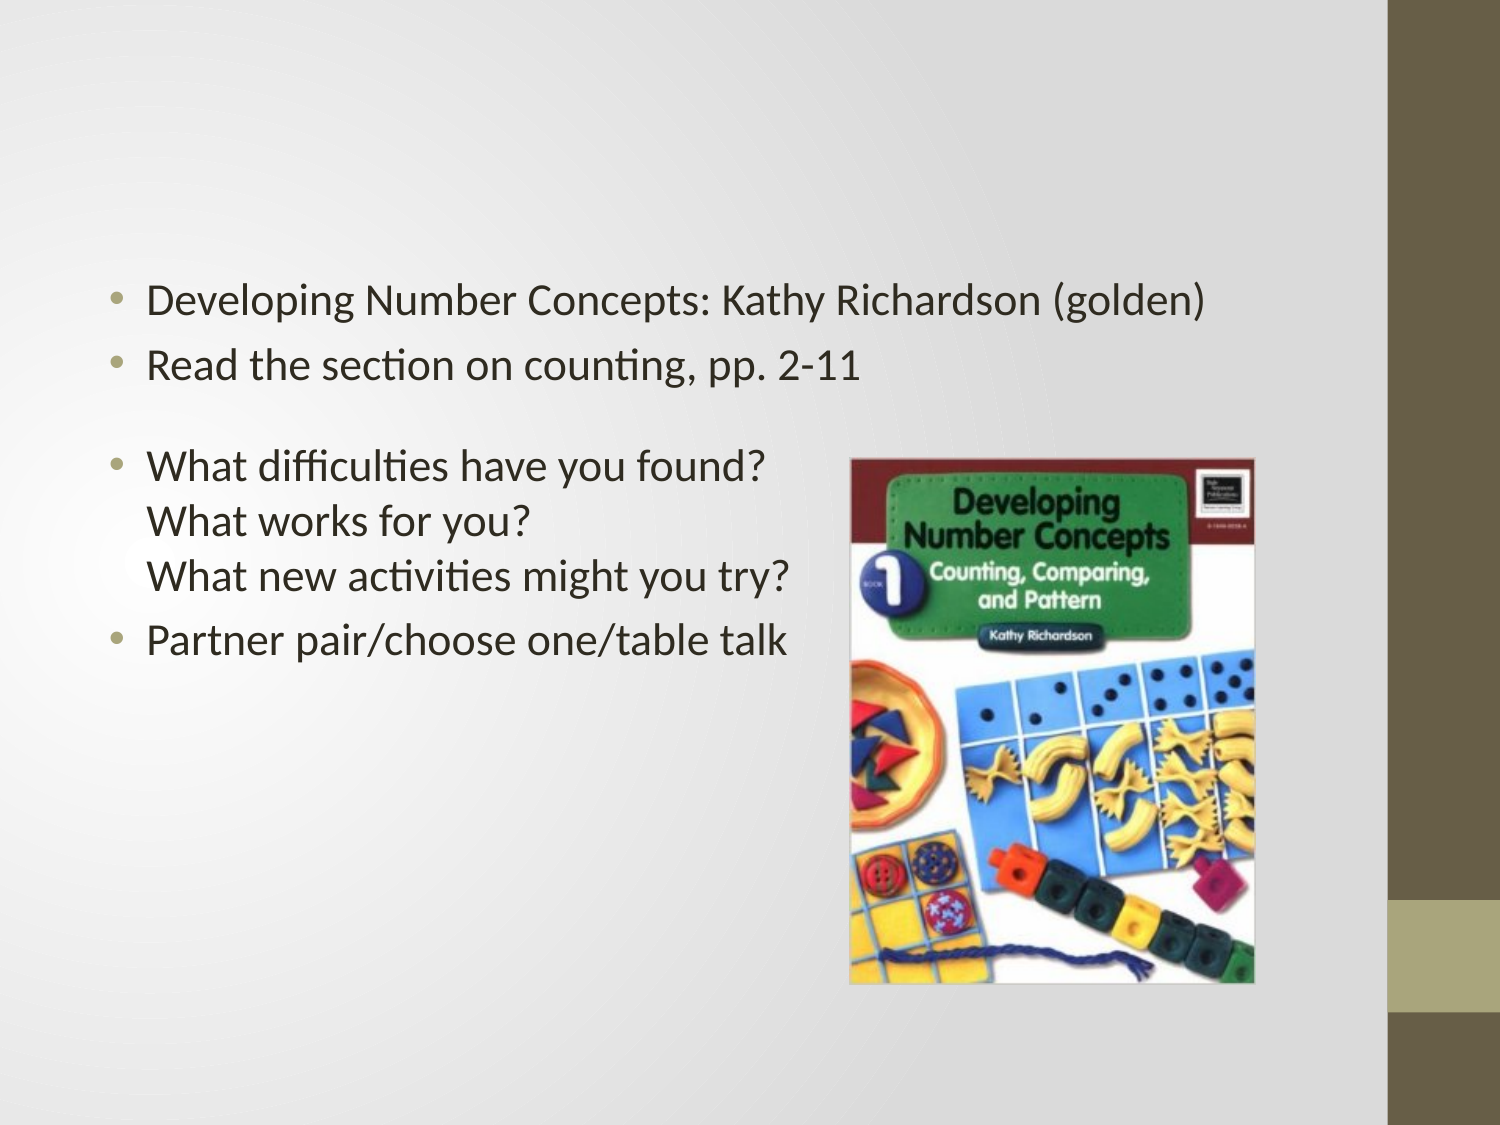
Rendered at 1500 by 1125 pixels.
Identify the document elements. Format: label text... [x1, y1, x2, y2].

list Developing Number Concepts: Kathy Richardson (golden) Read the section on counting, pp. 2-11 What difficulties have you found? What works for you? What new activities might you try? Partner pair/choose one/table talk [74, 262, 1326, 1051]
picture [848, 457, 1256, 985]
